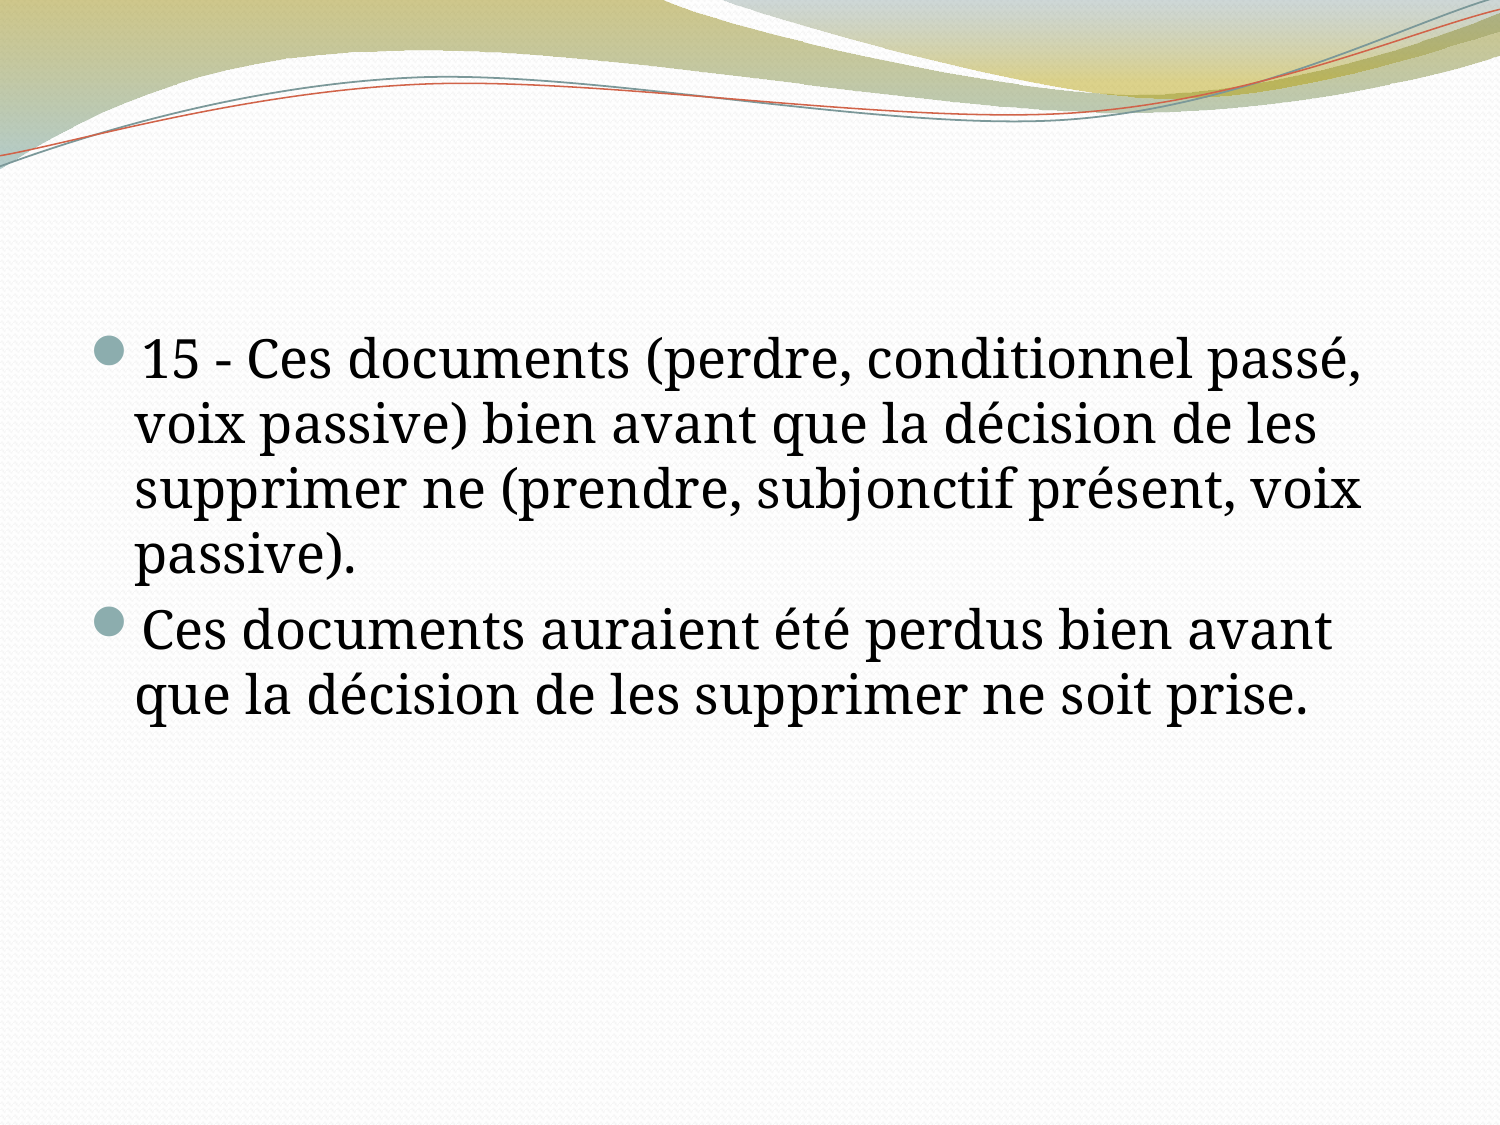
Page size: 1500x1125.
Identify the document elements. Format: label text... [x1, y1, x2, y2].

list 15 - Ces documents (perdre, conditionnel passé, voix passive) bien avant que la décision de les supprimer ne (prendre, subjonctif présent, voix passive). Ces documents auraient été perdus bien avant que la décision de les supprimer ne soit prise. [75, 317, 1425, 1038]
